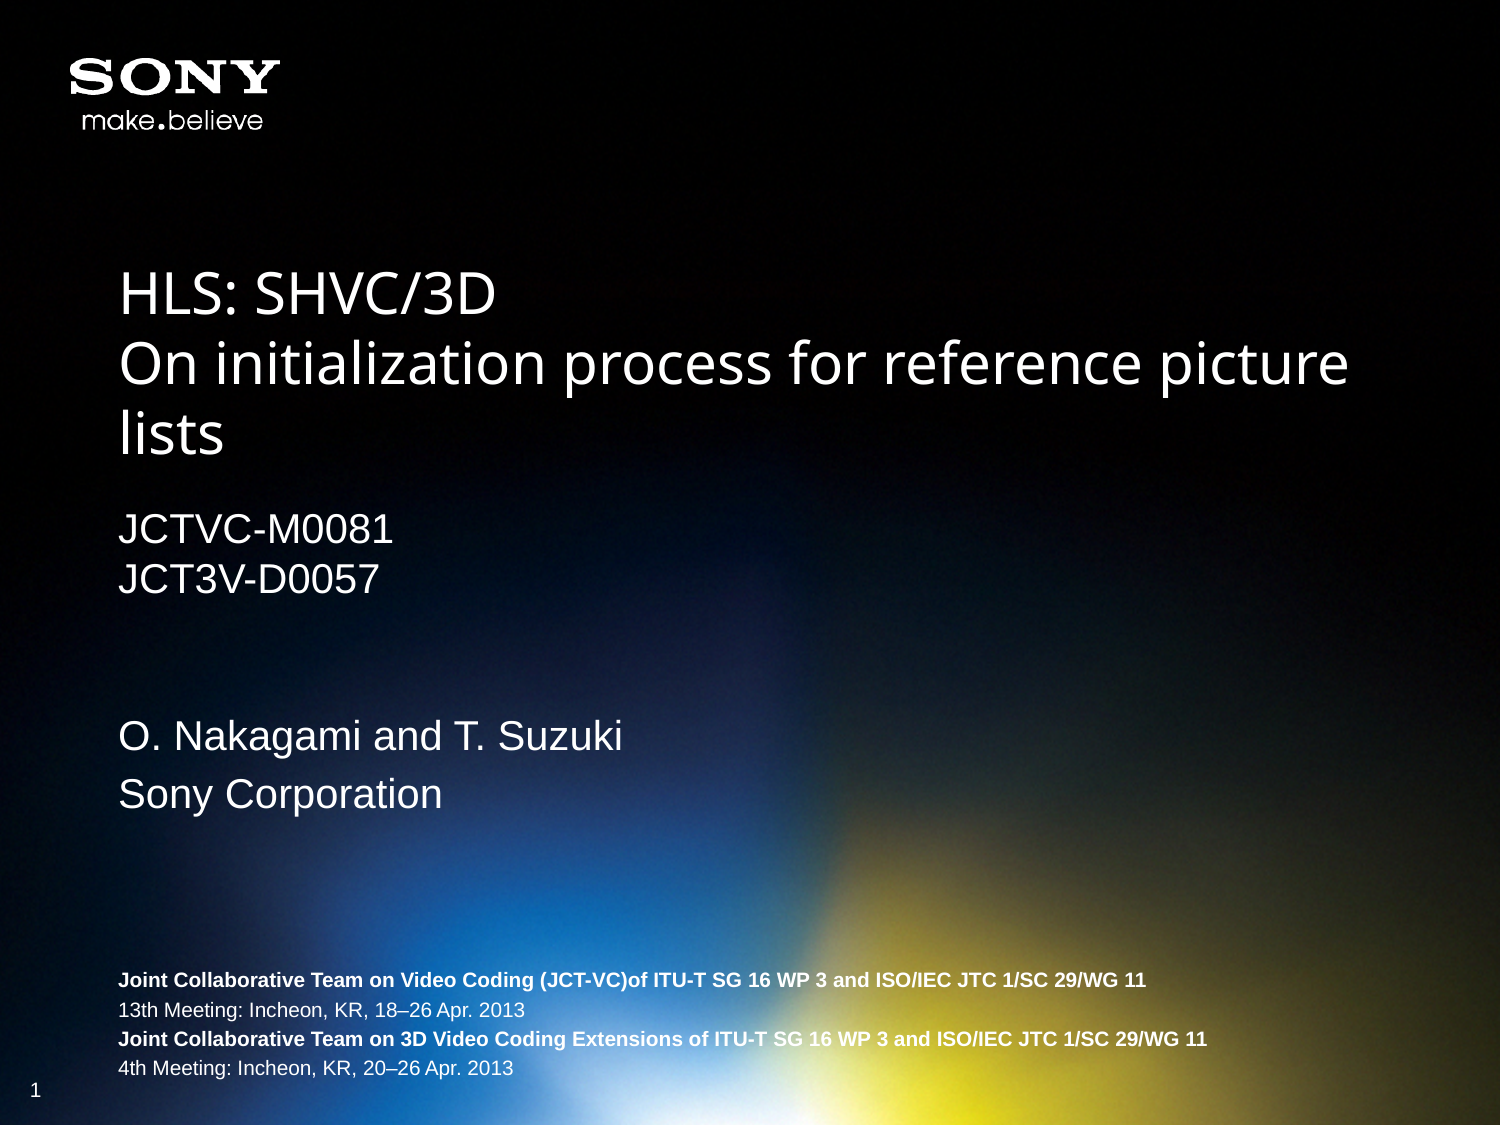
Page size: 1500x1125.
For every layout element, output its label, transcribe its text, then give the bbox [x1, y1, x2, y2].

list Joint Collaborative Team on Video Coding (JCT-VC)of ITU-T SG 16 WP 3 and ISO/IEC JTC 1/SC 29/WG 11 13th Meeting: Incheon, KR, 18–26 Apr. 2013 Joint Collaborative Team on 3D Video Coding Extensions of ITU-T SG 16 WP 3 and ISO/IEC JTC 1/SC 29/WG 11 4th Meeting: Incheon, KR, 20–26 Apr. 2013 [118, 967, 1382, 1093]
slide_number 1 [0, 1071, 42, 1108]
title HLS: SHVC/3D On initialization process for reference picture lists [118, 383, 1382, 467]
picture [0, 0, 1500, 1125]
list O. Nakagami and T. Suzuki Sony Corporation [118, 708, 1382, 780]
subtitle JCTVC-M0081 JCT3V-D0057 [118, 501, 1382, 573]
